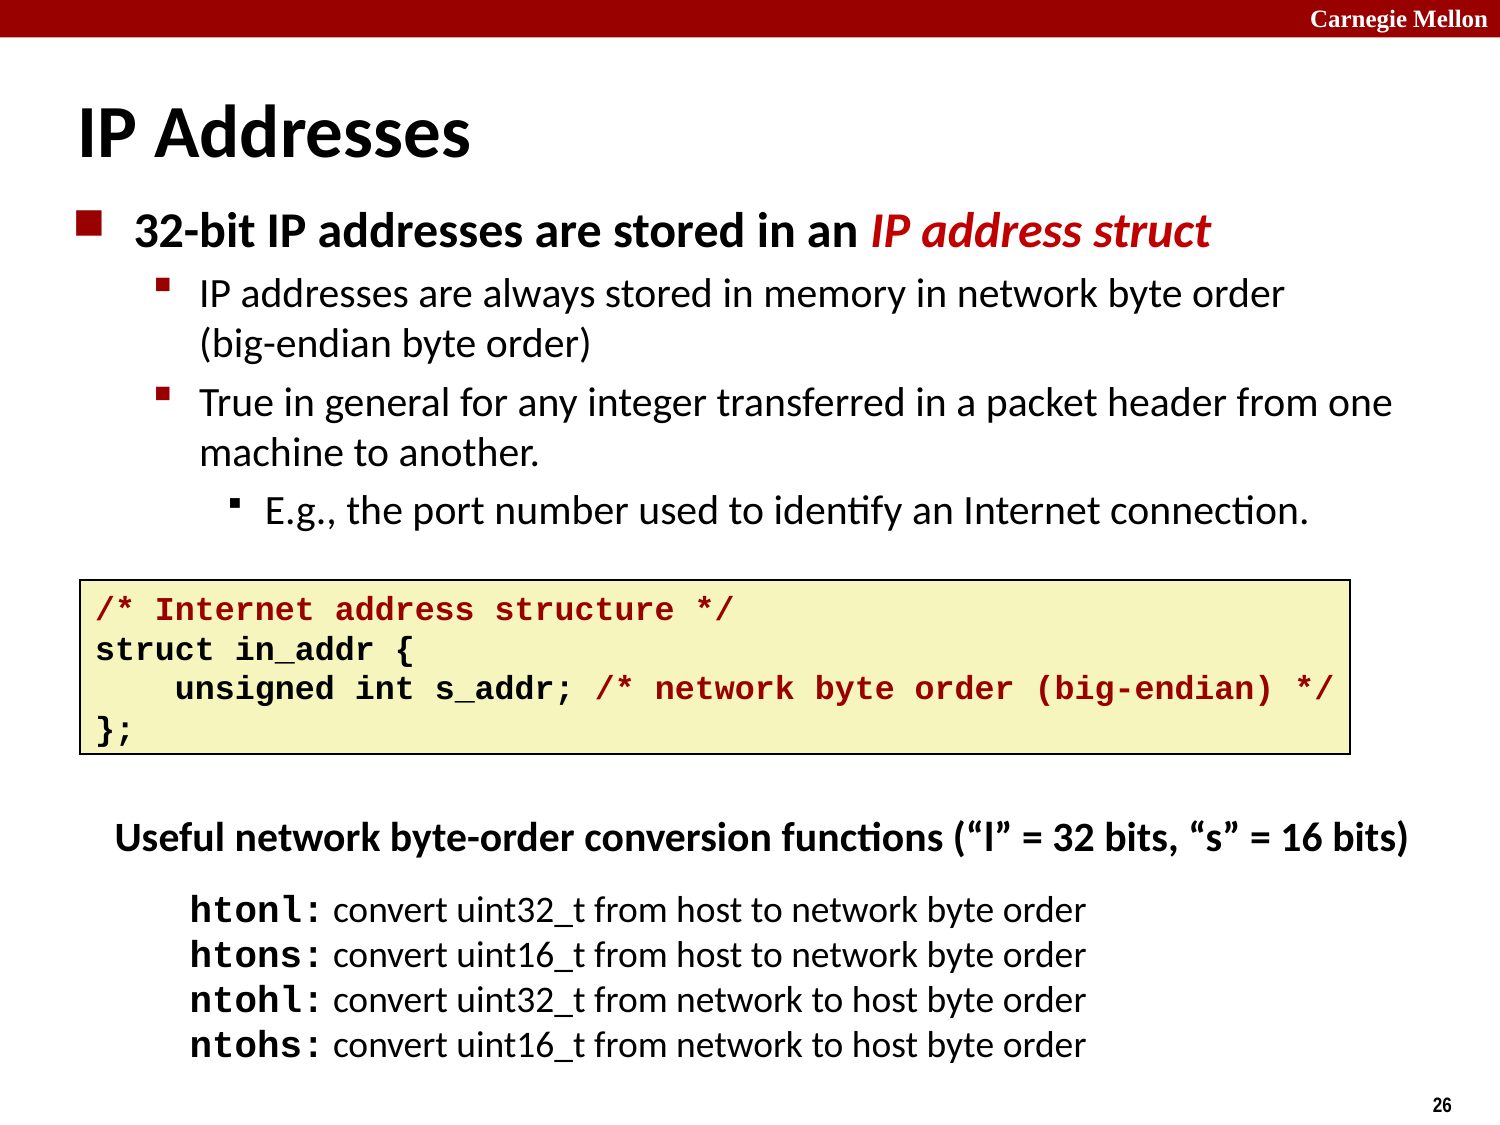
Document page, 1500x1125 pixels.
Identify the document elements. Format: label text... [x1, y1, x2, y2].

title IP Addresses [62, 80, 1044, 176]
list 32-bit IP addresses are stored in an IP address struct IP addresses are always stored in memory in network byte order (big-endian byte order) True in general for any integer transferred in a packet header from one machine to another. E.g., the port number used to identify an Internet connection. [62, 189, 1422, 541]
text_box /* Internet address structure */ struct in_addr { unsigned int s_addr; /* network byte order (big-endian) */ }; [80, 579, 1350, 754]
text_box Useful network byte-order conversion functions (“l” = 32 bits, “s” = 16 bits) htonl: convert uint32_t from host to network byte order htons: convert uint16_t from host to network byte order ntohl: convert uint32_t from network to host byte order ntohs: convert uint16_t from network to host byte order [99, 802, 1438, 1073]
